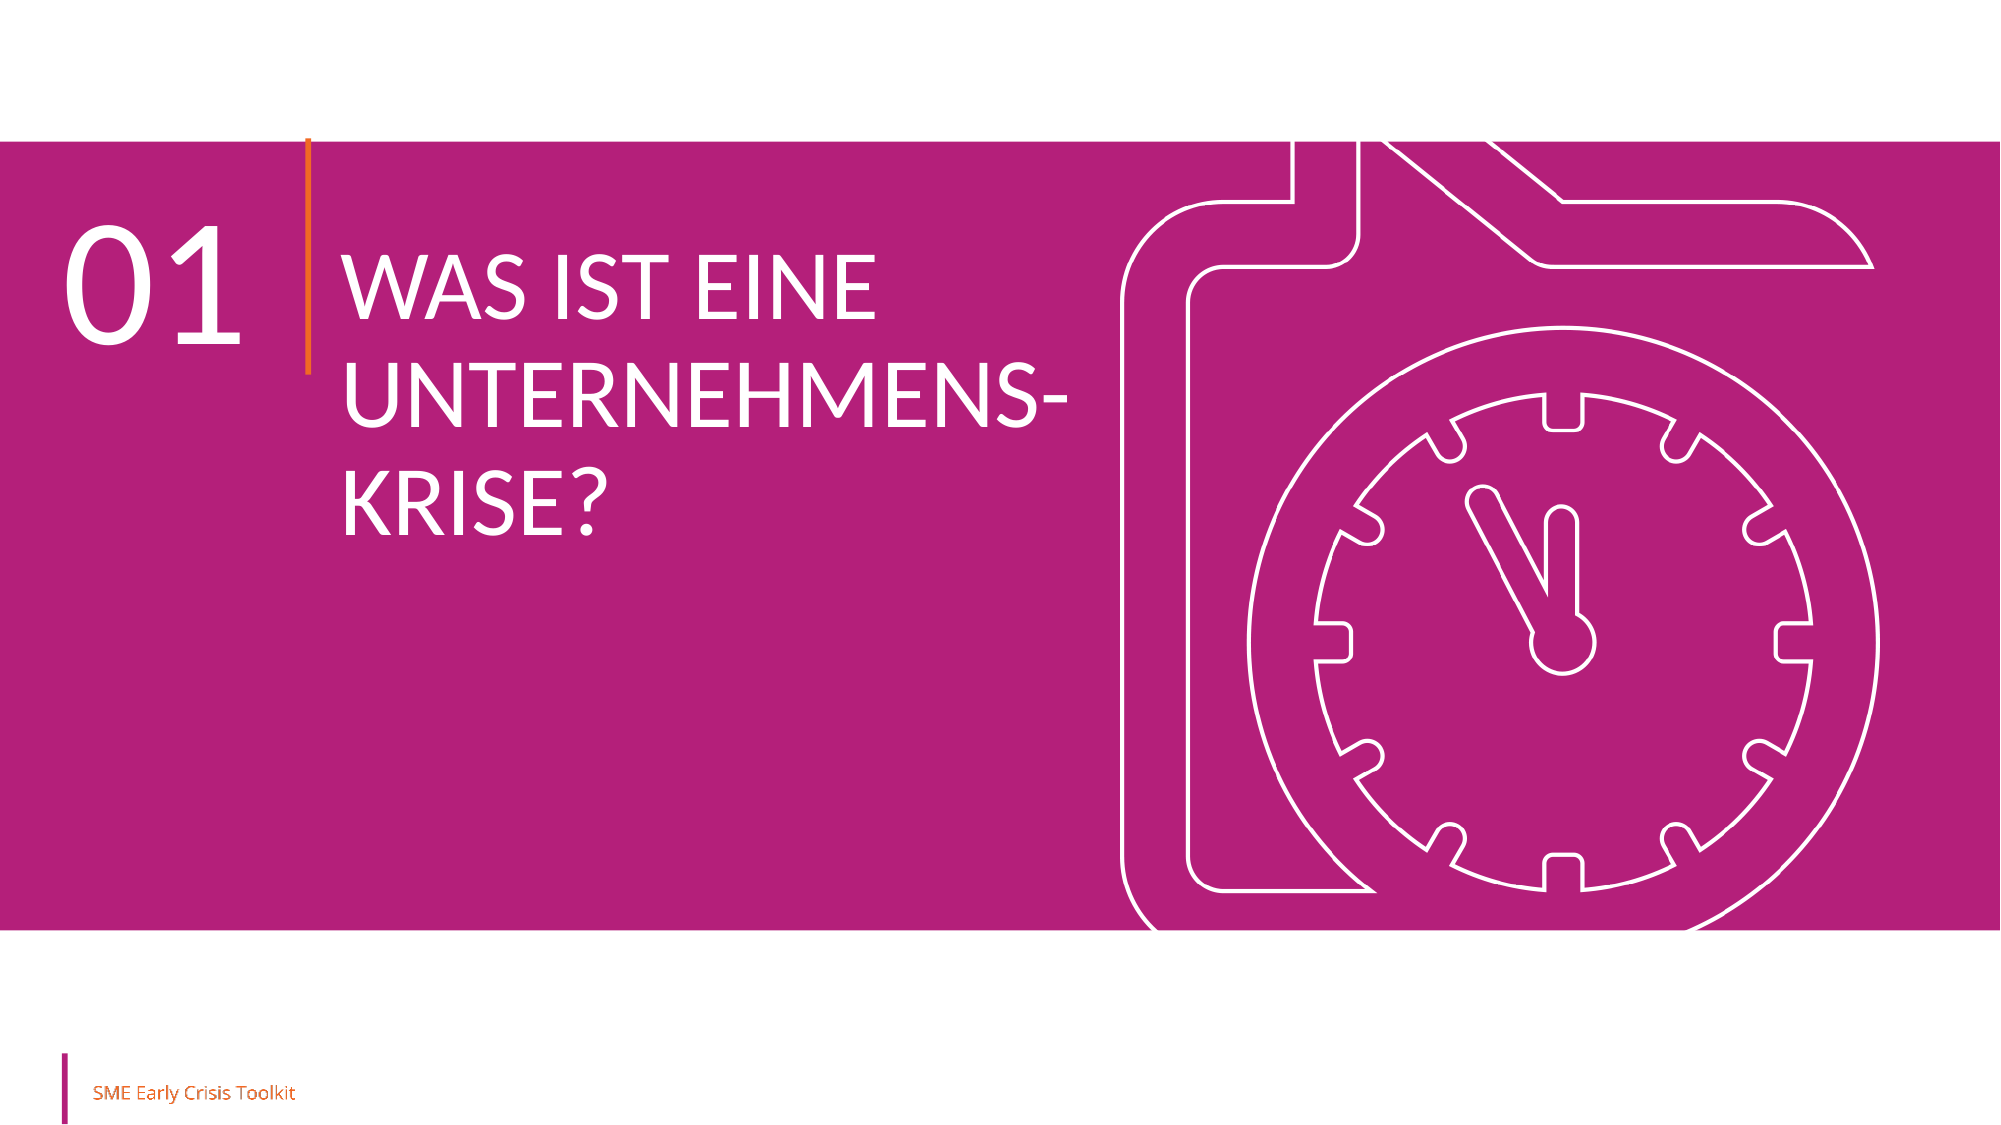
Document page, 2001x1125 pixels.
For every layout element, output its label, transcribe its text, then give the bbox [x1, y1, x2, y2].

picture [962, 141, 1953, 931]
list WAS IST EINE UNTERNEHMENS-KRISE? [325, 226, 1104, 651]
list 01 [0, 178, 264, 274]
picture [83, 1080, 295, 1104]
